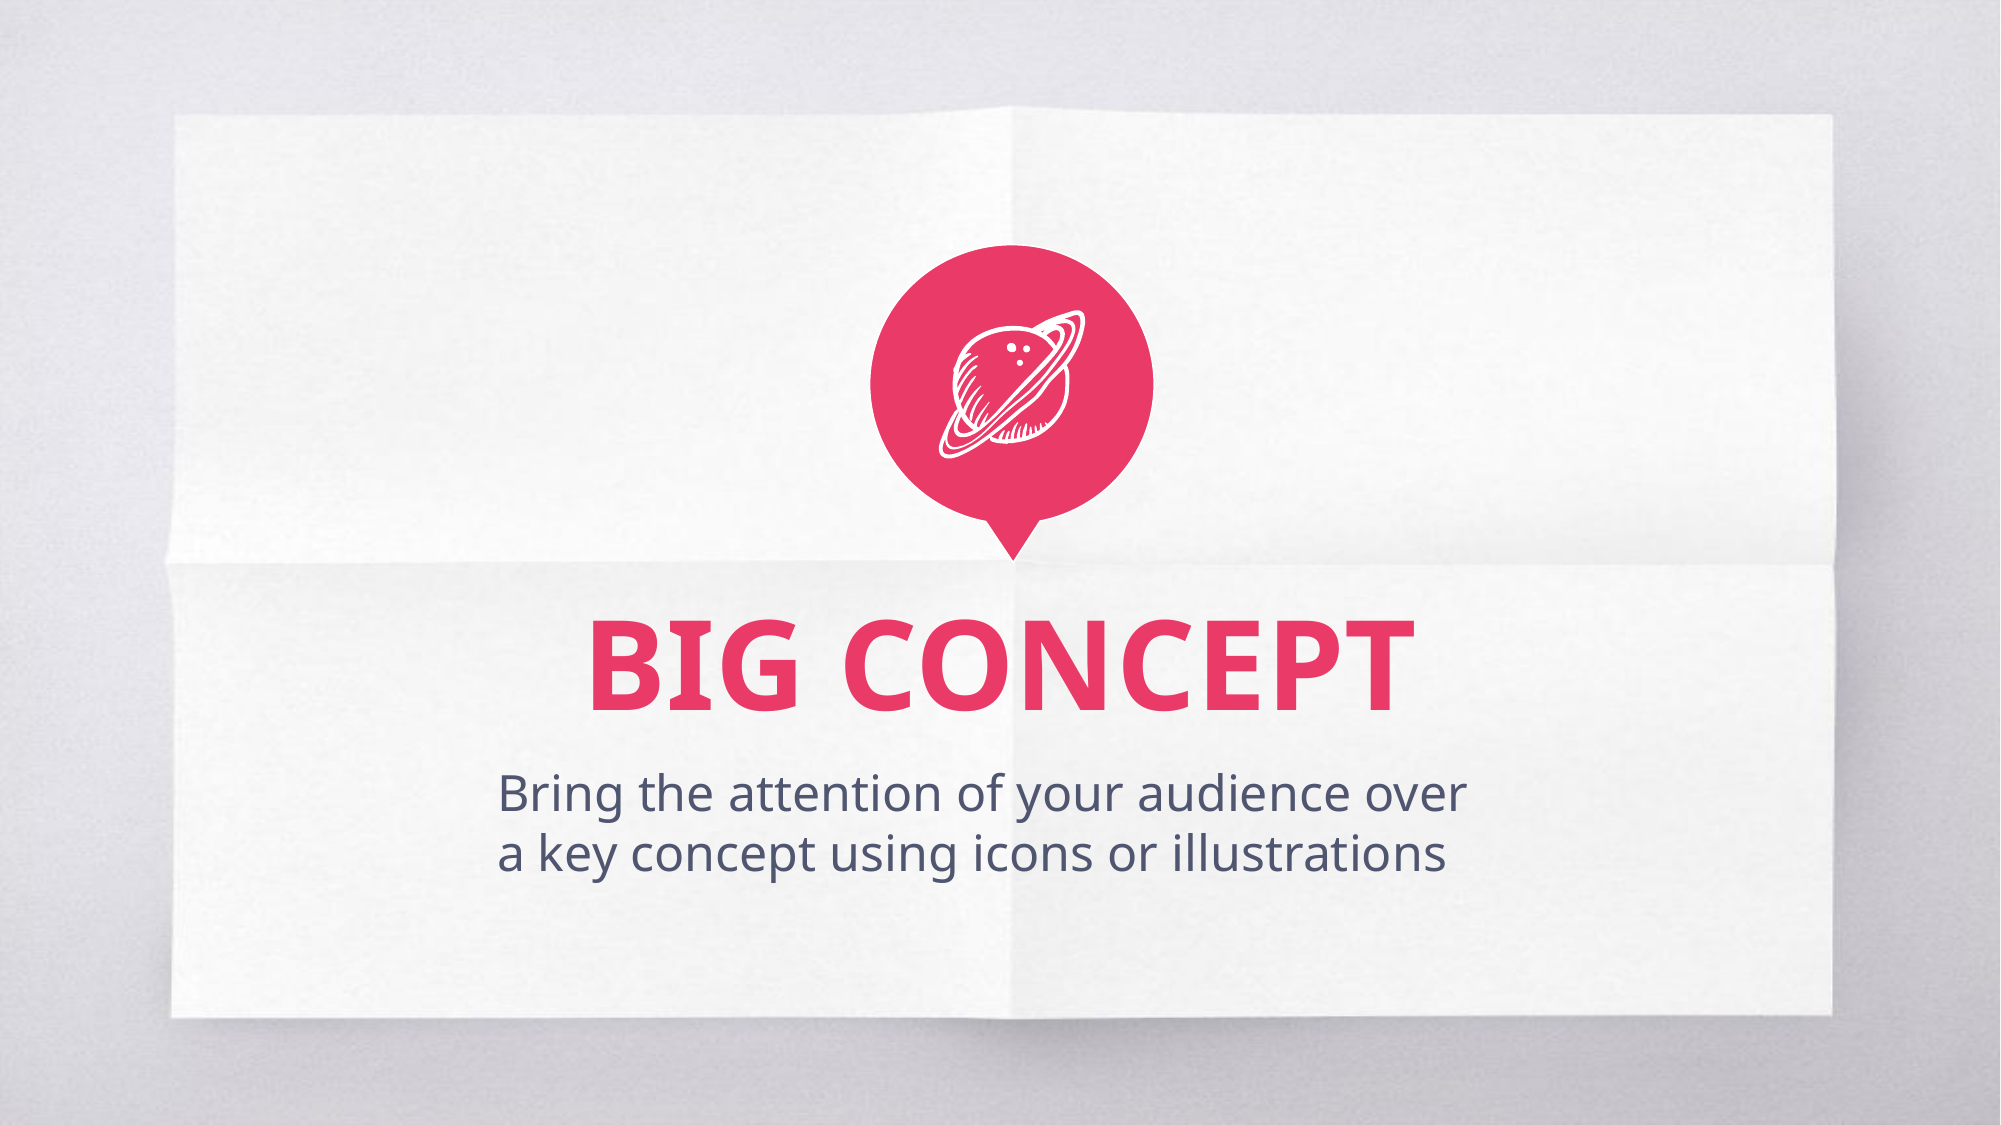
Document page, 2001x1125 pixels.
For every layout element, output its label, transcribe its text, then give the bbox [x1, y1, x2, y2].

text_box [869, 244, 1155, 563]
picture [0, 0, 2001, 1125]
title BIG CONCEPT [362, 496, 1638, 750]
subtitle Bring the attention of your audience over a key concept using icons or illustrations [482, 746, 1518, 918]
text_box [938, 310, 1086, 459]
